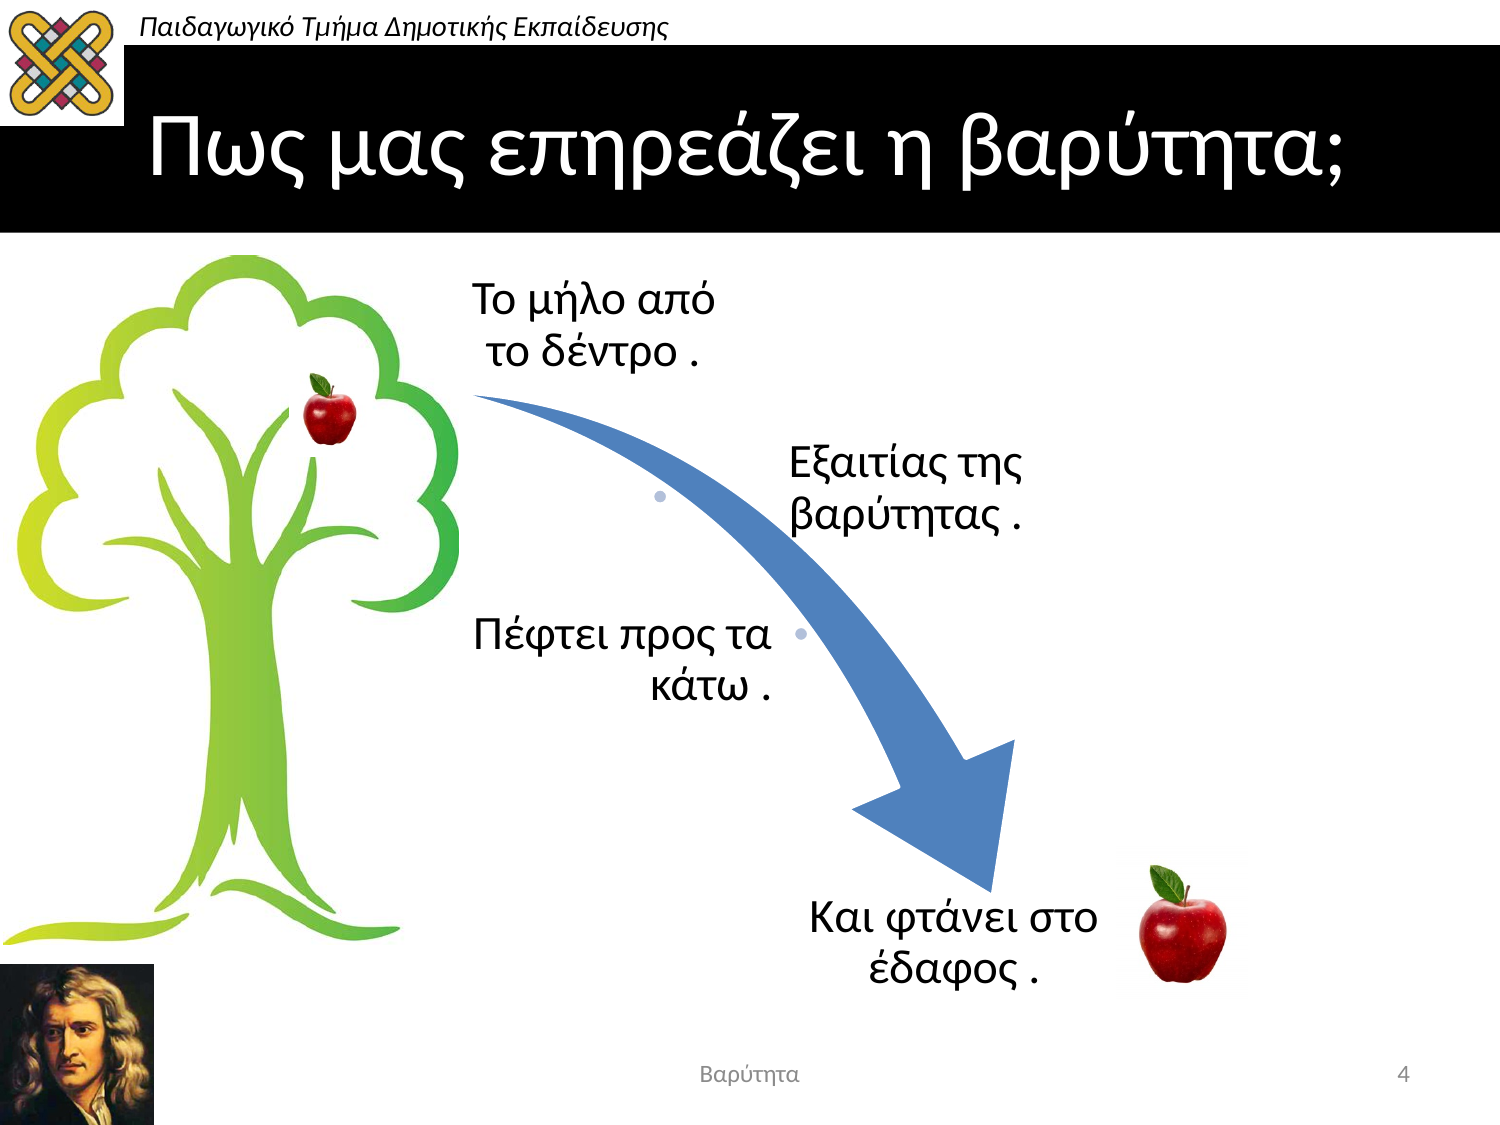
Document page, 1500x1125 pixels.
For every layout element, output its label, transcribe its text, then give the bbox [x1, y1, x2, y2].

footer Βαρύτητα [512, 1042, 988, 1103]
text_box Παιδαγωγικό Τμήμα Δημοτικής Εκπαίδευσης [126, 0, 869, 50]
title Πως μας επηρεάζει η βαρύτητα; [0, 45, 1500, 233]
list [74, 262, 1426, 1006]
picture [0, 963, 155, 1125]
picture [2, 255, 459, 946]
picture [1115, 845, 1249, 1003]
slide_number 4 [1074, 1042, 1425, 1103]
picture [0, 0, 125, 127]
